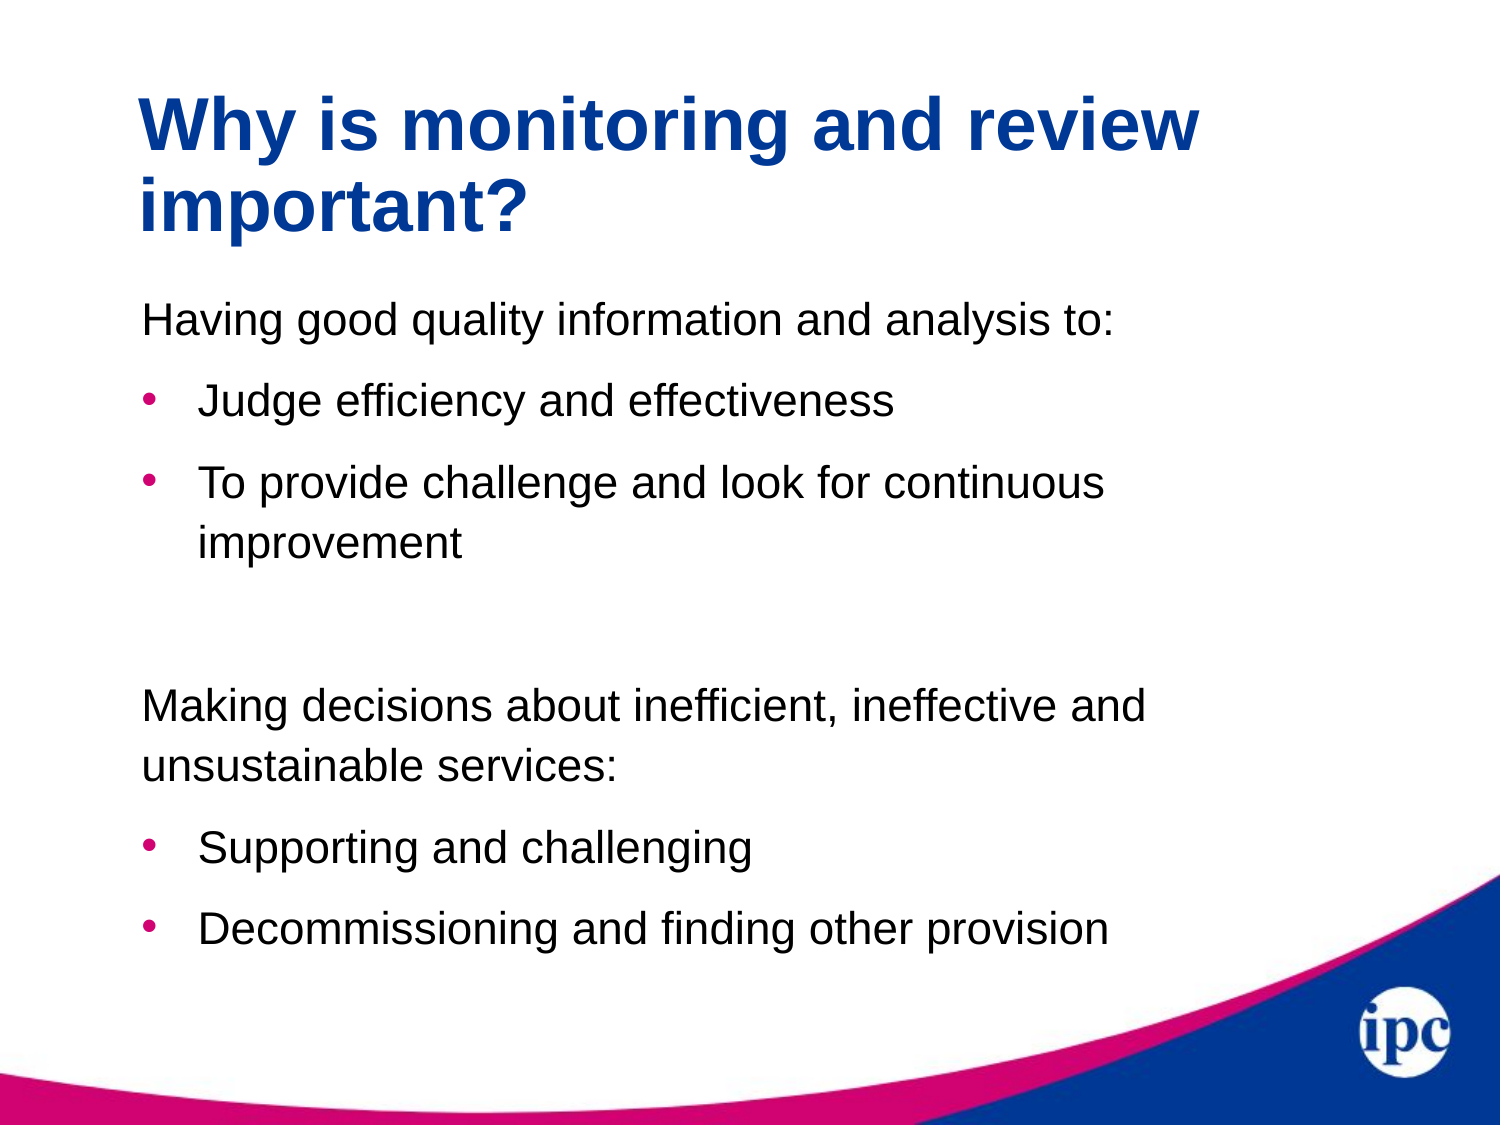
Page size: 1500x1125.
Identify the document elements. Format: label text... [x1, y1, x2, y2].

list Having good quality information and analysis to: Judge efficiency and effectiveness To provide challenge and look for continuous improvement Making decisions about inefficient, ineffective and unsustainable services: Supporting and challenging Decommissioning and finding other provision [126, 276, 1376, 899]
picture [0, 0, 1500, 1125]
title Why is monitoring and review important? [123, 78, 1376, 258]
